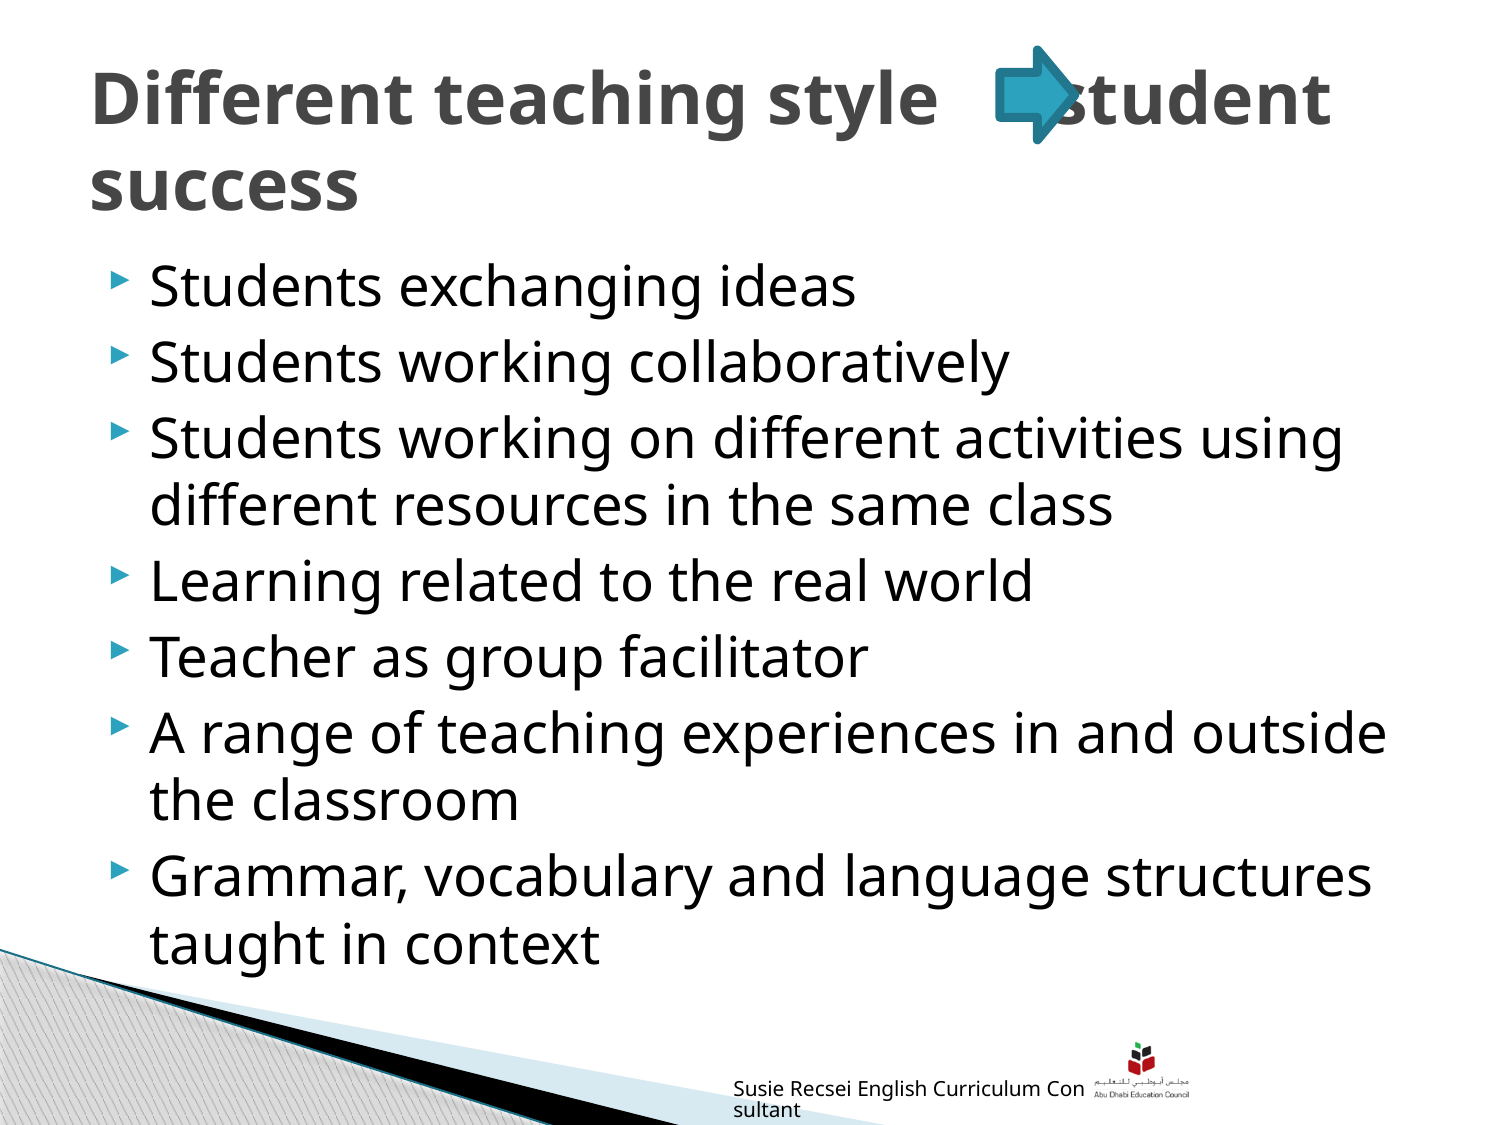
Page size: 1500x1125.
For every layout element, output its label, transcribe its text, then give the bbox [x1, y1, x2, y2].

text_box [995, 45, 1080, 145]
list Students exchanging ideas Students working collaboratively Students working on different activities using different resources in the same class Learning related to the real world Teacher as group facilitator A range of teaching experiences in and outside the classroom Grammar, vocabulary and language structures taught in context [75, 243, 1425, 986]
footer Susie Recsei English Curriculum Consultant [718, 1051, 1084, 1112]
title Different teaching style student success [75, 45, 1425, 233]
picture [1087, 1037, 1195, 1104]
